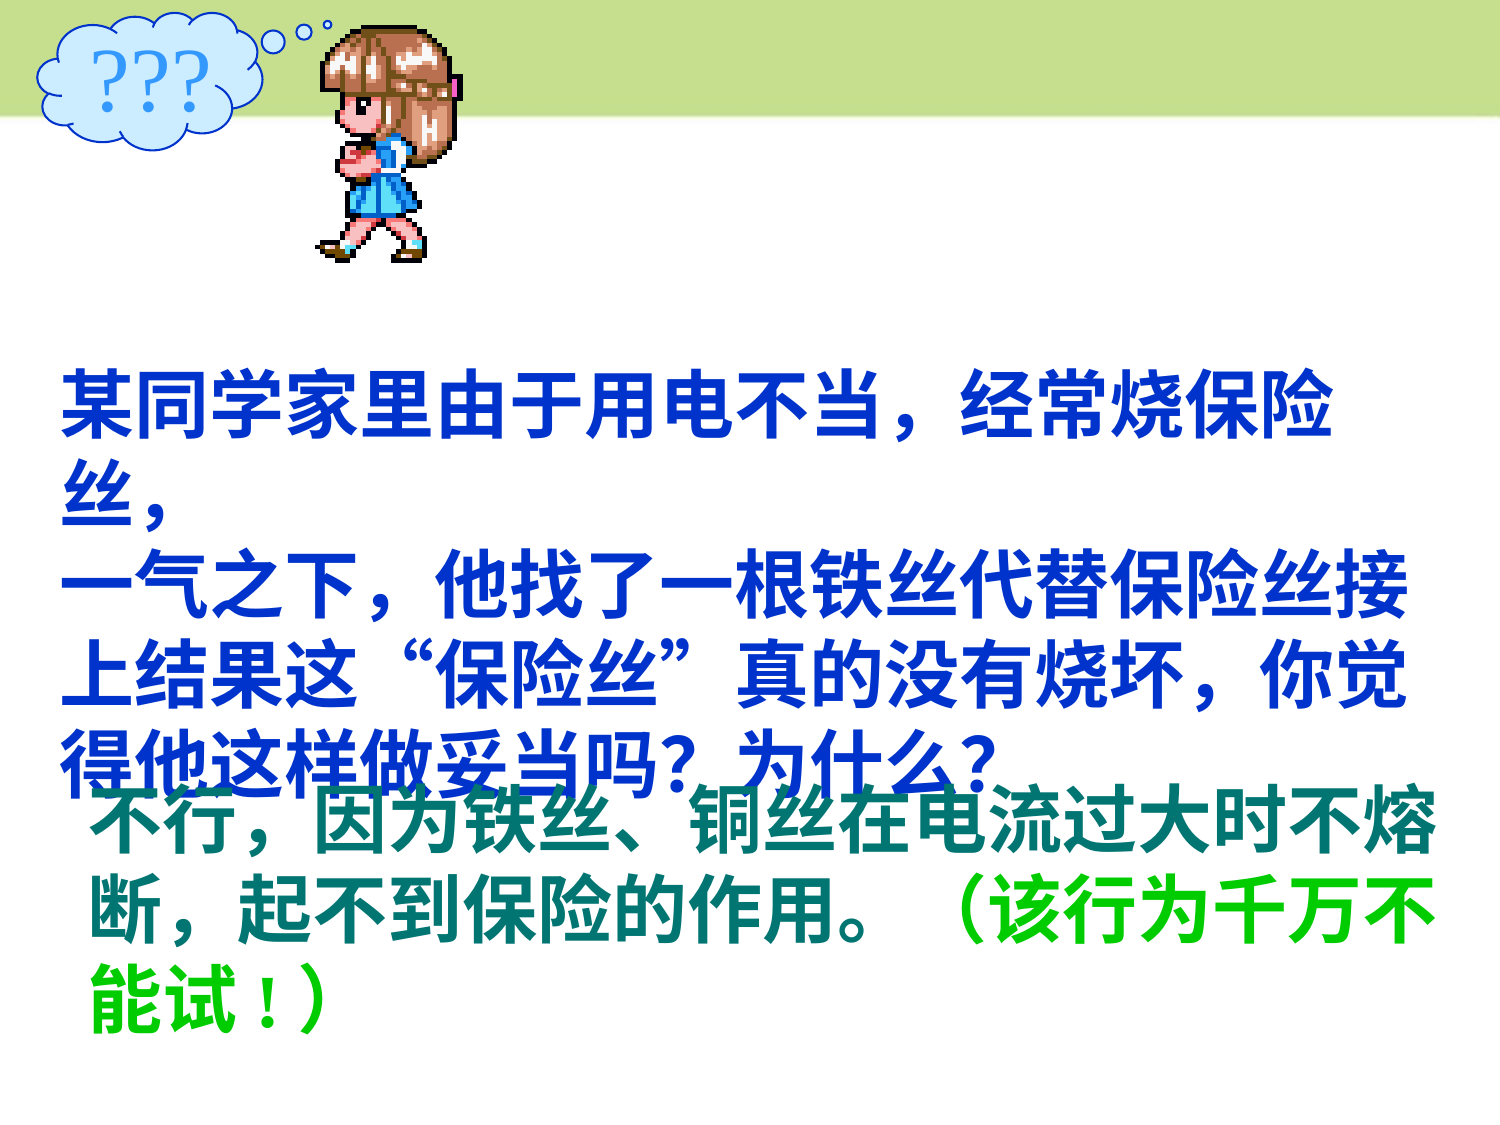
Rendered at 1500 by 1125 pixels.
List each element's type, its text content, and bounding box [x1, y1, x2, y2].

text_box 不行，因为铁丝、铜丝在电流过大时不熔 断，起不到保险的作用。（该行为千万不 能试!） [72, 765, 1452, 1050]
text_box 某同学家里由于用电不当，经常烧保险丝， 一气之下，他找了一根铁丝代替保险丝接上结果这“保险丝”真的没有烧坏，你觉得他这样做妥当吗？为什么？ [44, 349, 1455, 815]
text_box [37, 12, 263, 151]
picture [0, 0, 1500, 1125]
